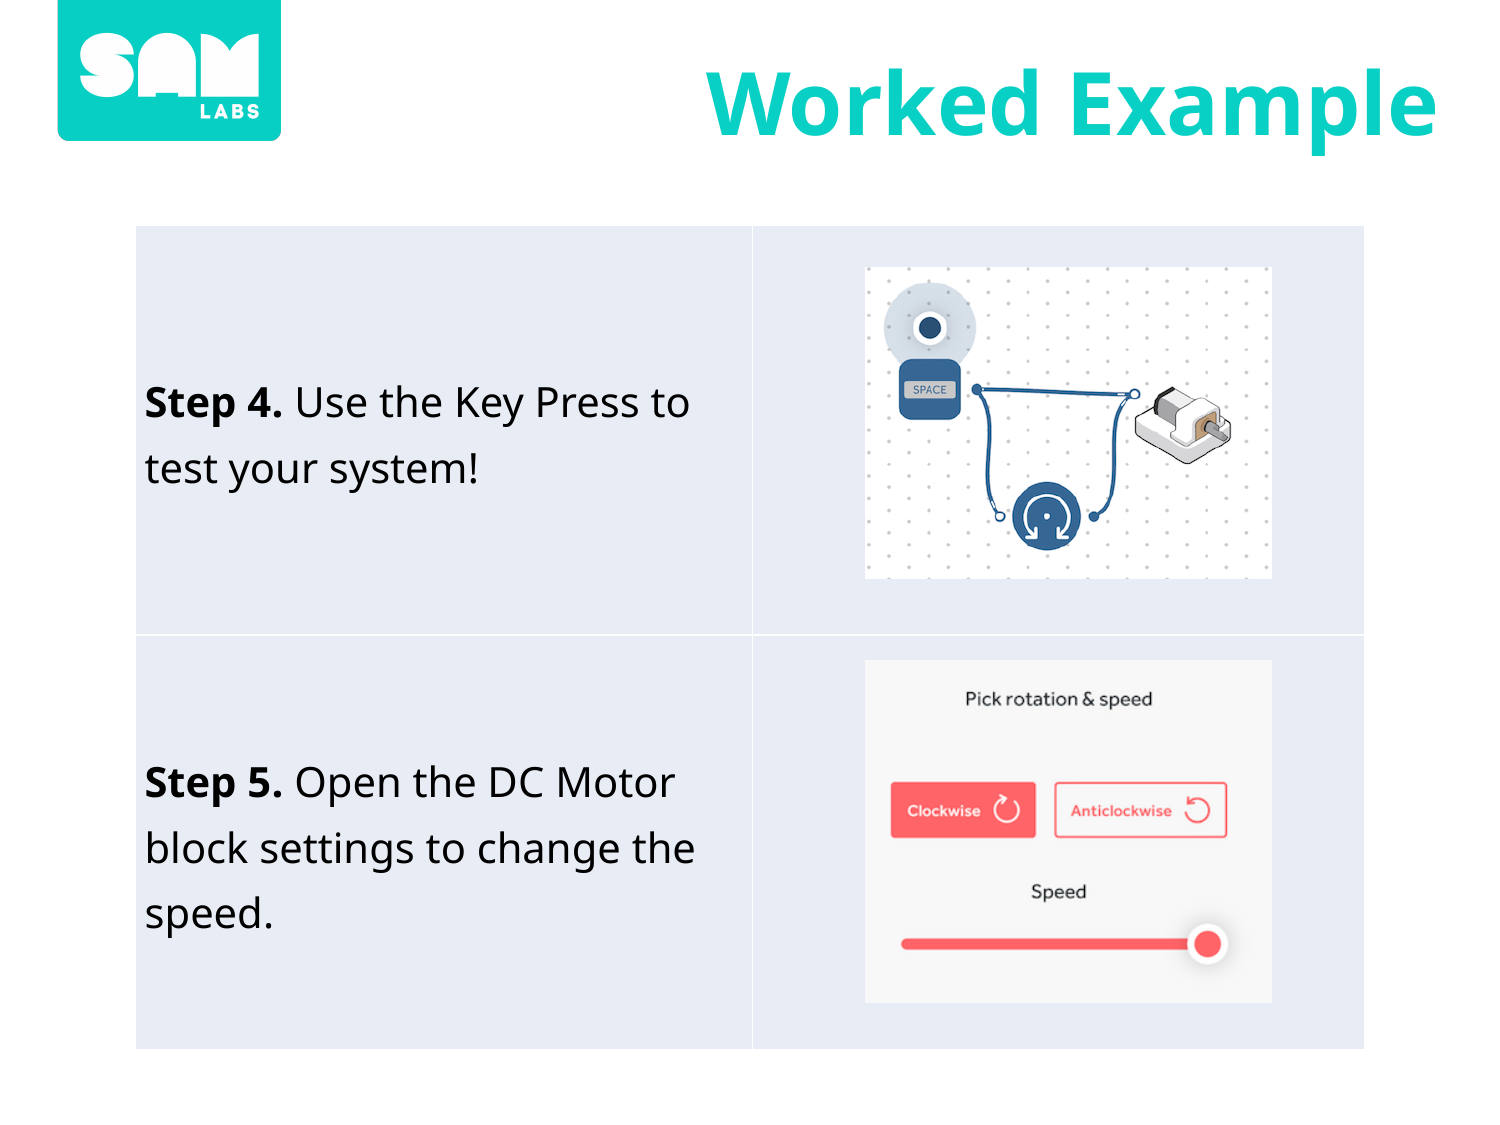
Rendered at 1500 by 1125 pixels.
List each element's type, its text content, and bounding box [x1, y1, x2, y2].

picture [865, 659, 1272, 1003]
table_cell Step 5. Open the DC Motor block settings to change the speed. [136, 636, 752, 1049]
text_box Worked Example [102, 52, 1440, 155]
table_header Step 4. Use the Key Press to test your system! [136, 226, 752, 634]
picture [865, 266, 1272, 579]
table_header [753, 226, 1364, 634]
picture [0, 0, 281, 142]
table_cell [753, 636, 1364, 1049]
